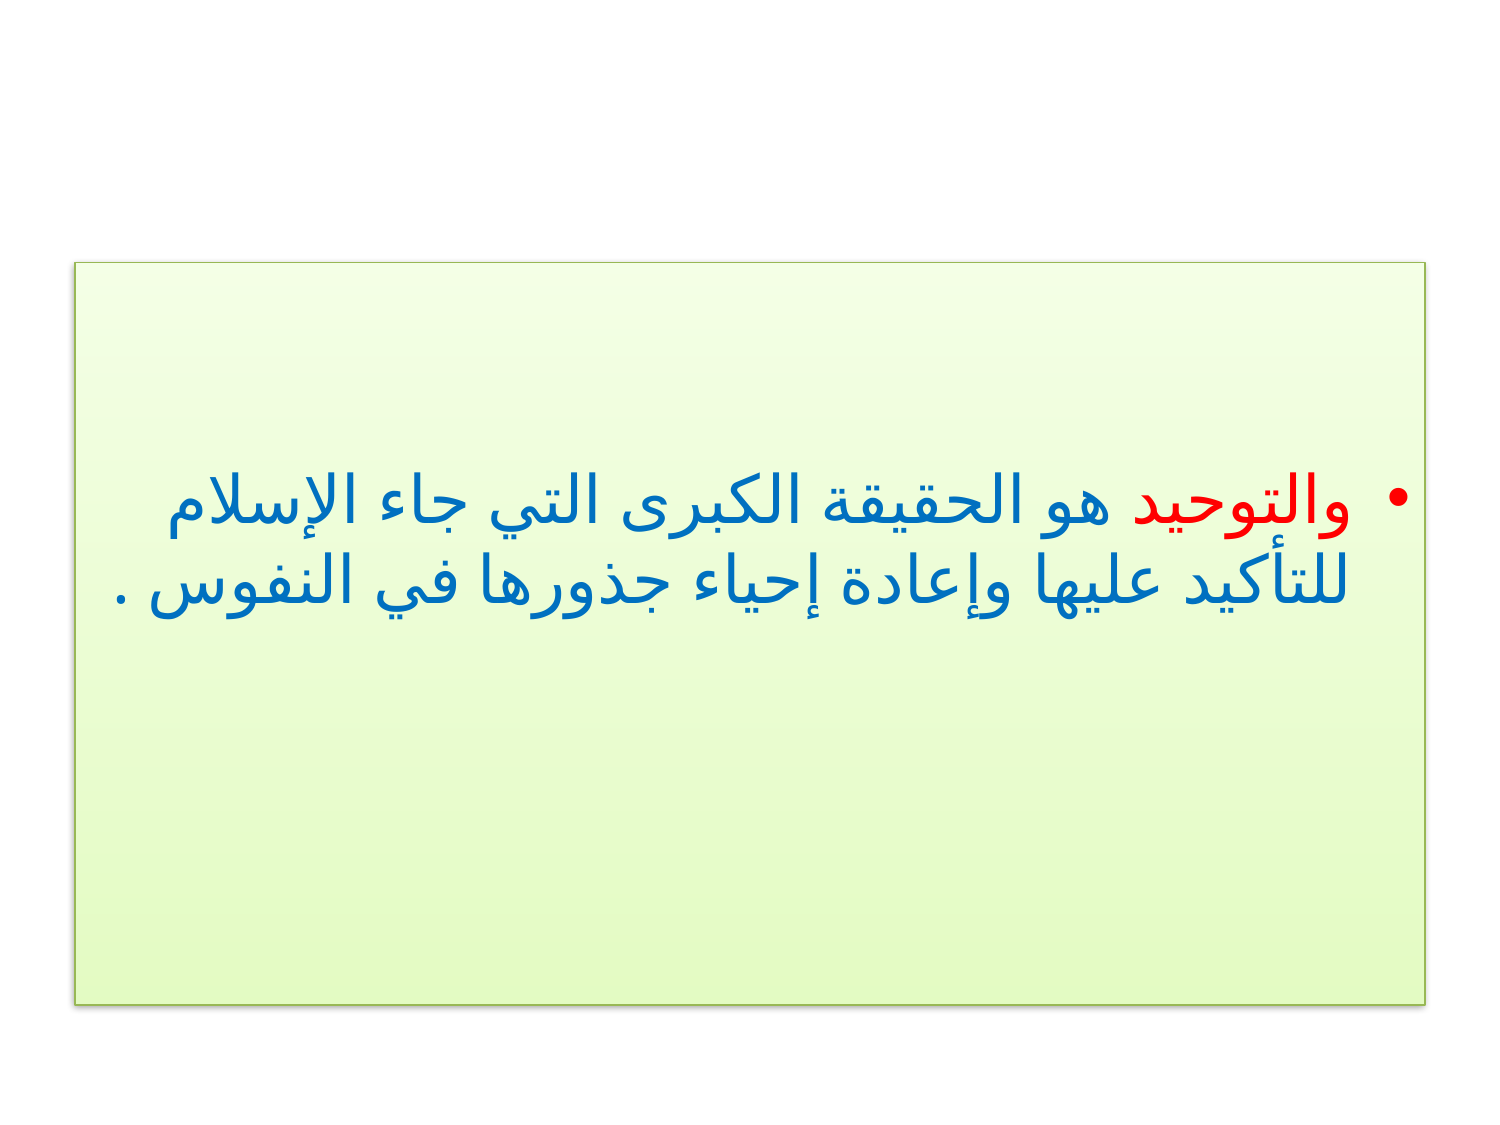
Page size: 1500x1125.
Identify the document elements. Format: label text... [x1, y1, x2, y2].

list والتوحيد هو الحقيقة الكبرى التي جاء الإسلام للتأكيد عليها وإعادة إحياء جذورها في النفوس . [74, 262, 1426, 1006]
